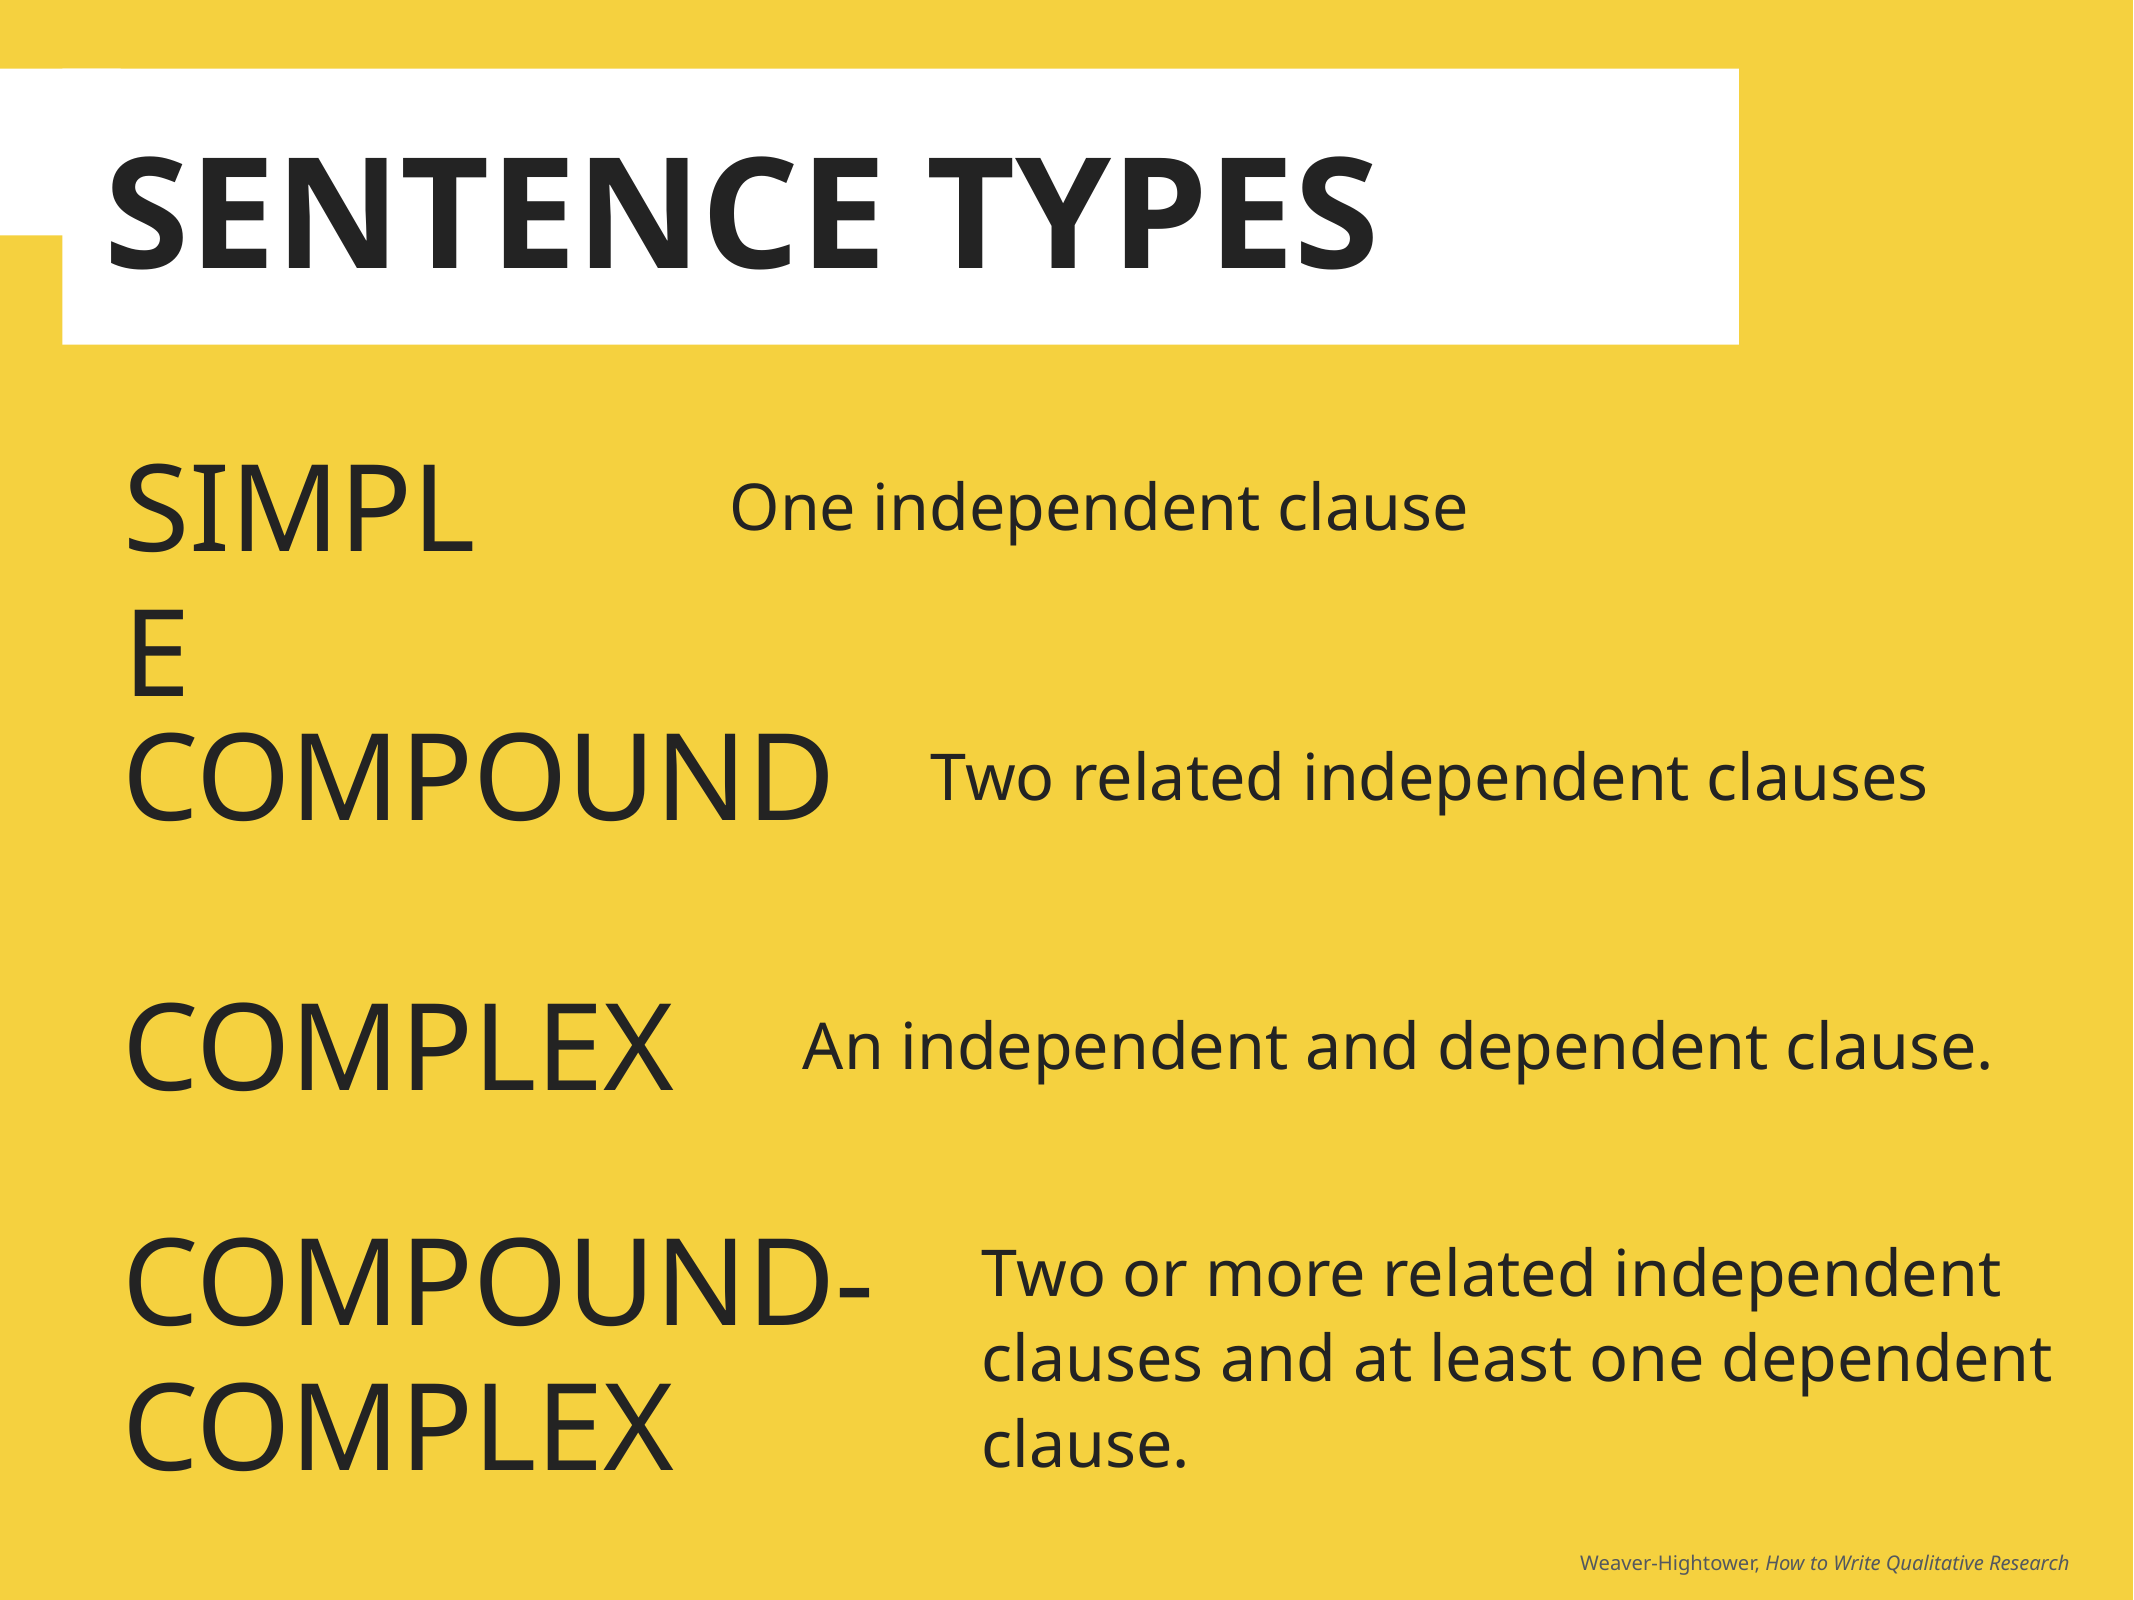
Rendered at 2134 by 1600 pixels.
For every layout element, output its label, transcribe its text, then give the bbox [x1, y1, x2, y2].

list Two related independent clauses [946, 726, 1937, 824]
list Two or more related independent clauses and at least one dependent clause. [980, 1222, 2111, 1502]
text_box Compound [123, 699, 946, 850]
list One independent clause [728, 456, 1474, 555]
list An independent and dependent clause. [946, 995, 2064, 1093]
title Sentence types [61, 68, 1740, 346]
text_box Compound-Complex [123, 1205, 946, 1520]
text_box Complex [123, 969, 946, 1120]
list Simple [121, 428, 536, 582]
